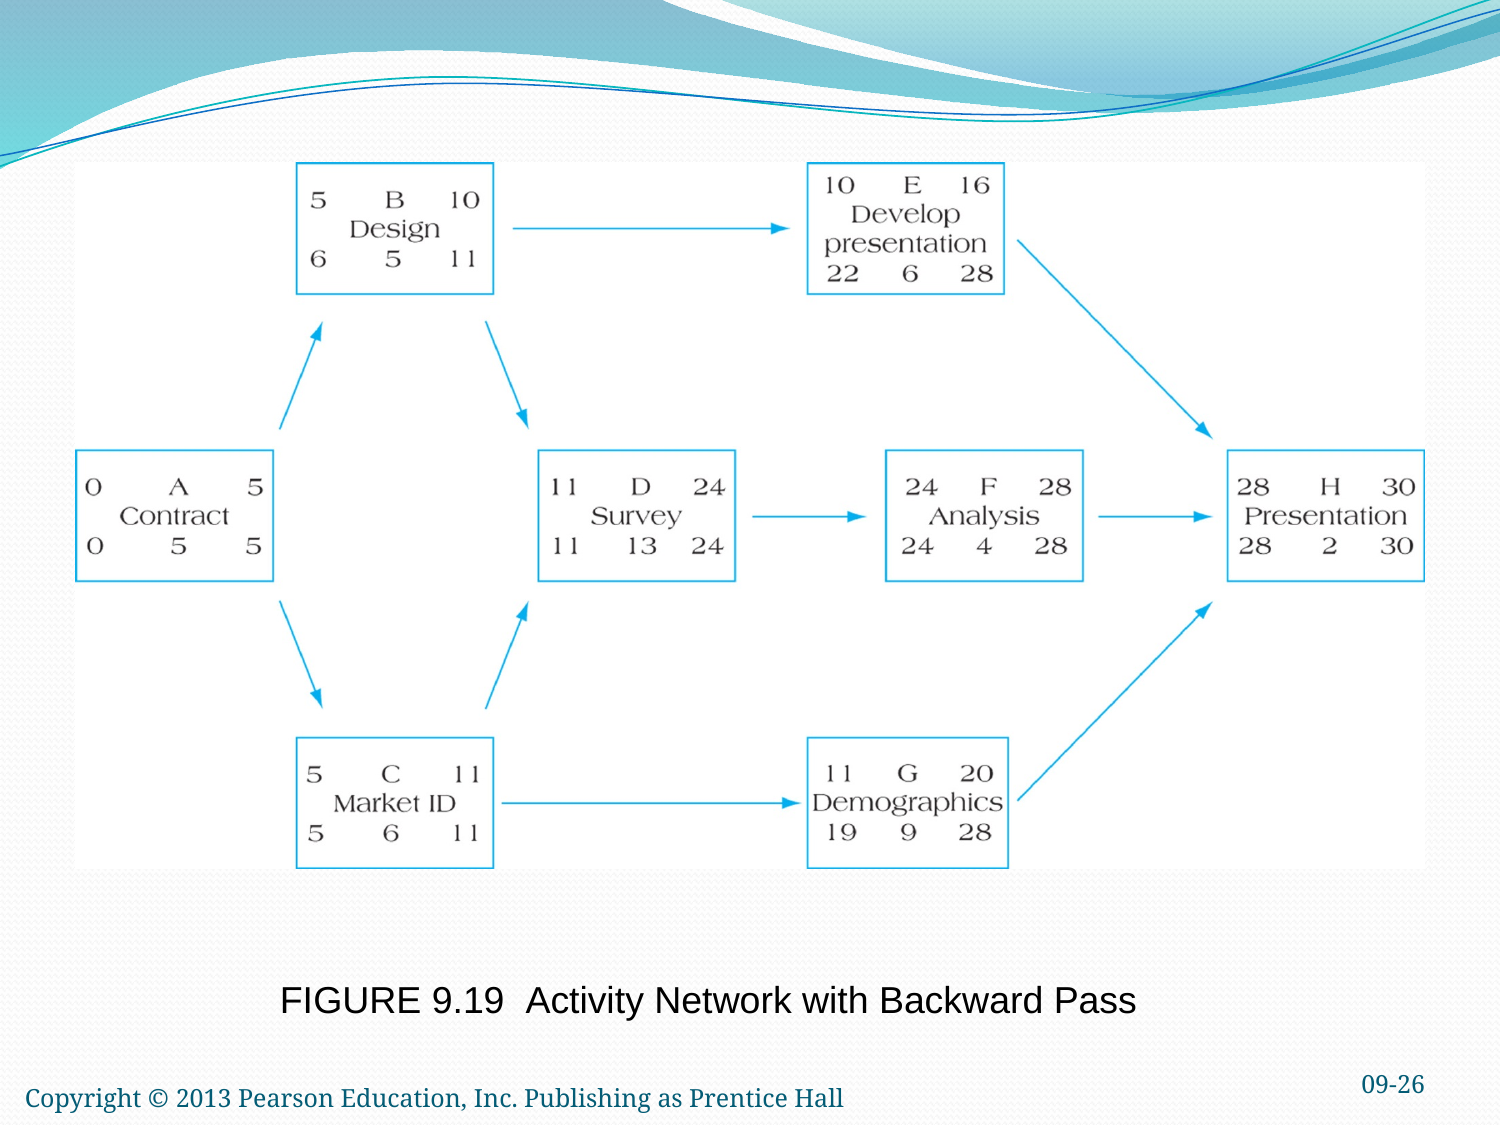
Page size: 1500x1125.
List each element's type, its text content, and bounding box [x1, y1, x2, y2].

slide_number 09-26 [1299, 1042, 1425, 1103]
text_box FIGURE 9.19 Activity Network with Backward Pass [265, 968, 1164, 1029]
text_box Copyright © 2013 Pearson Education, Inc. Publishing as Prentice Hall [24, 1074, 988, 1113]
picture [74, 162, 1426, 869]
